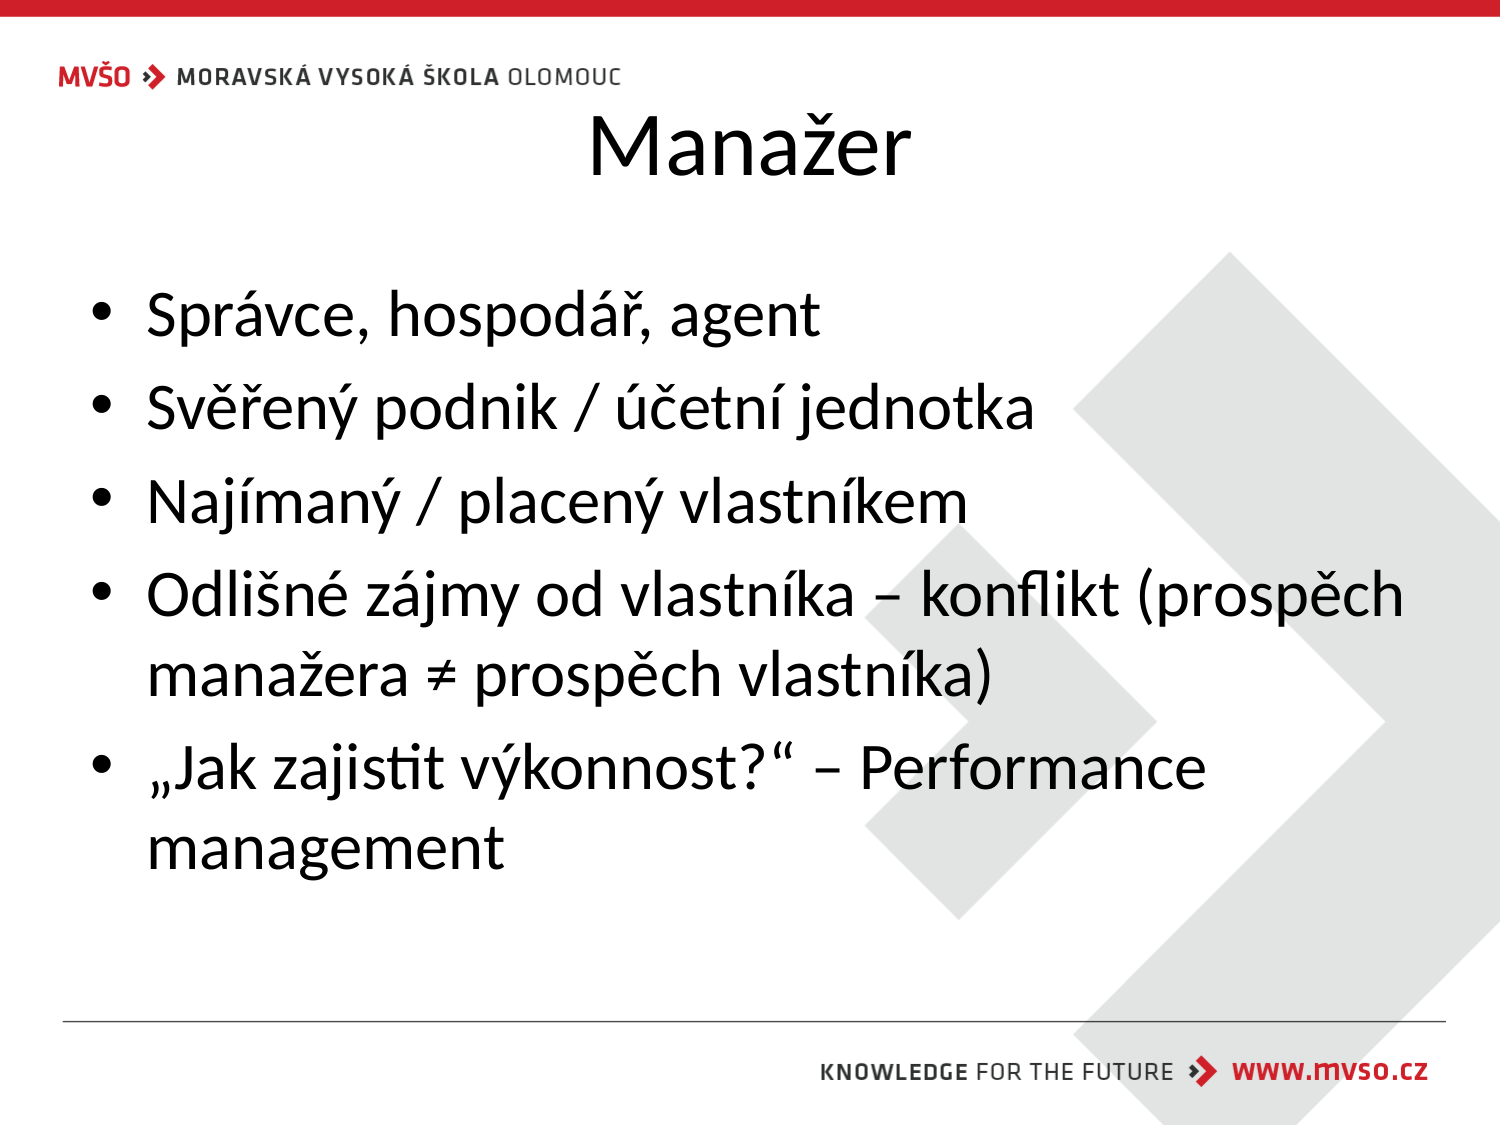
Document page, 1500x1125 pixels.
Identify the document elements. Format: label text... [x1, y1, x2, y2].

picture [0, 0, 1500, 1125]
title Manažer [75, 45, 1425, 233]
list Správce, hospodář, agent Svěřený podnik / účetní jednotka Najímaný / placený vlastníkem Odlišné zájmy od vlastníka – konflikt (prospěch manažera ≠ prospěch vlastníka) „Jak zajistit výkonnost?“ – Performance management [75, 262, 1425, 1005]
